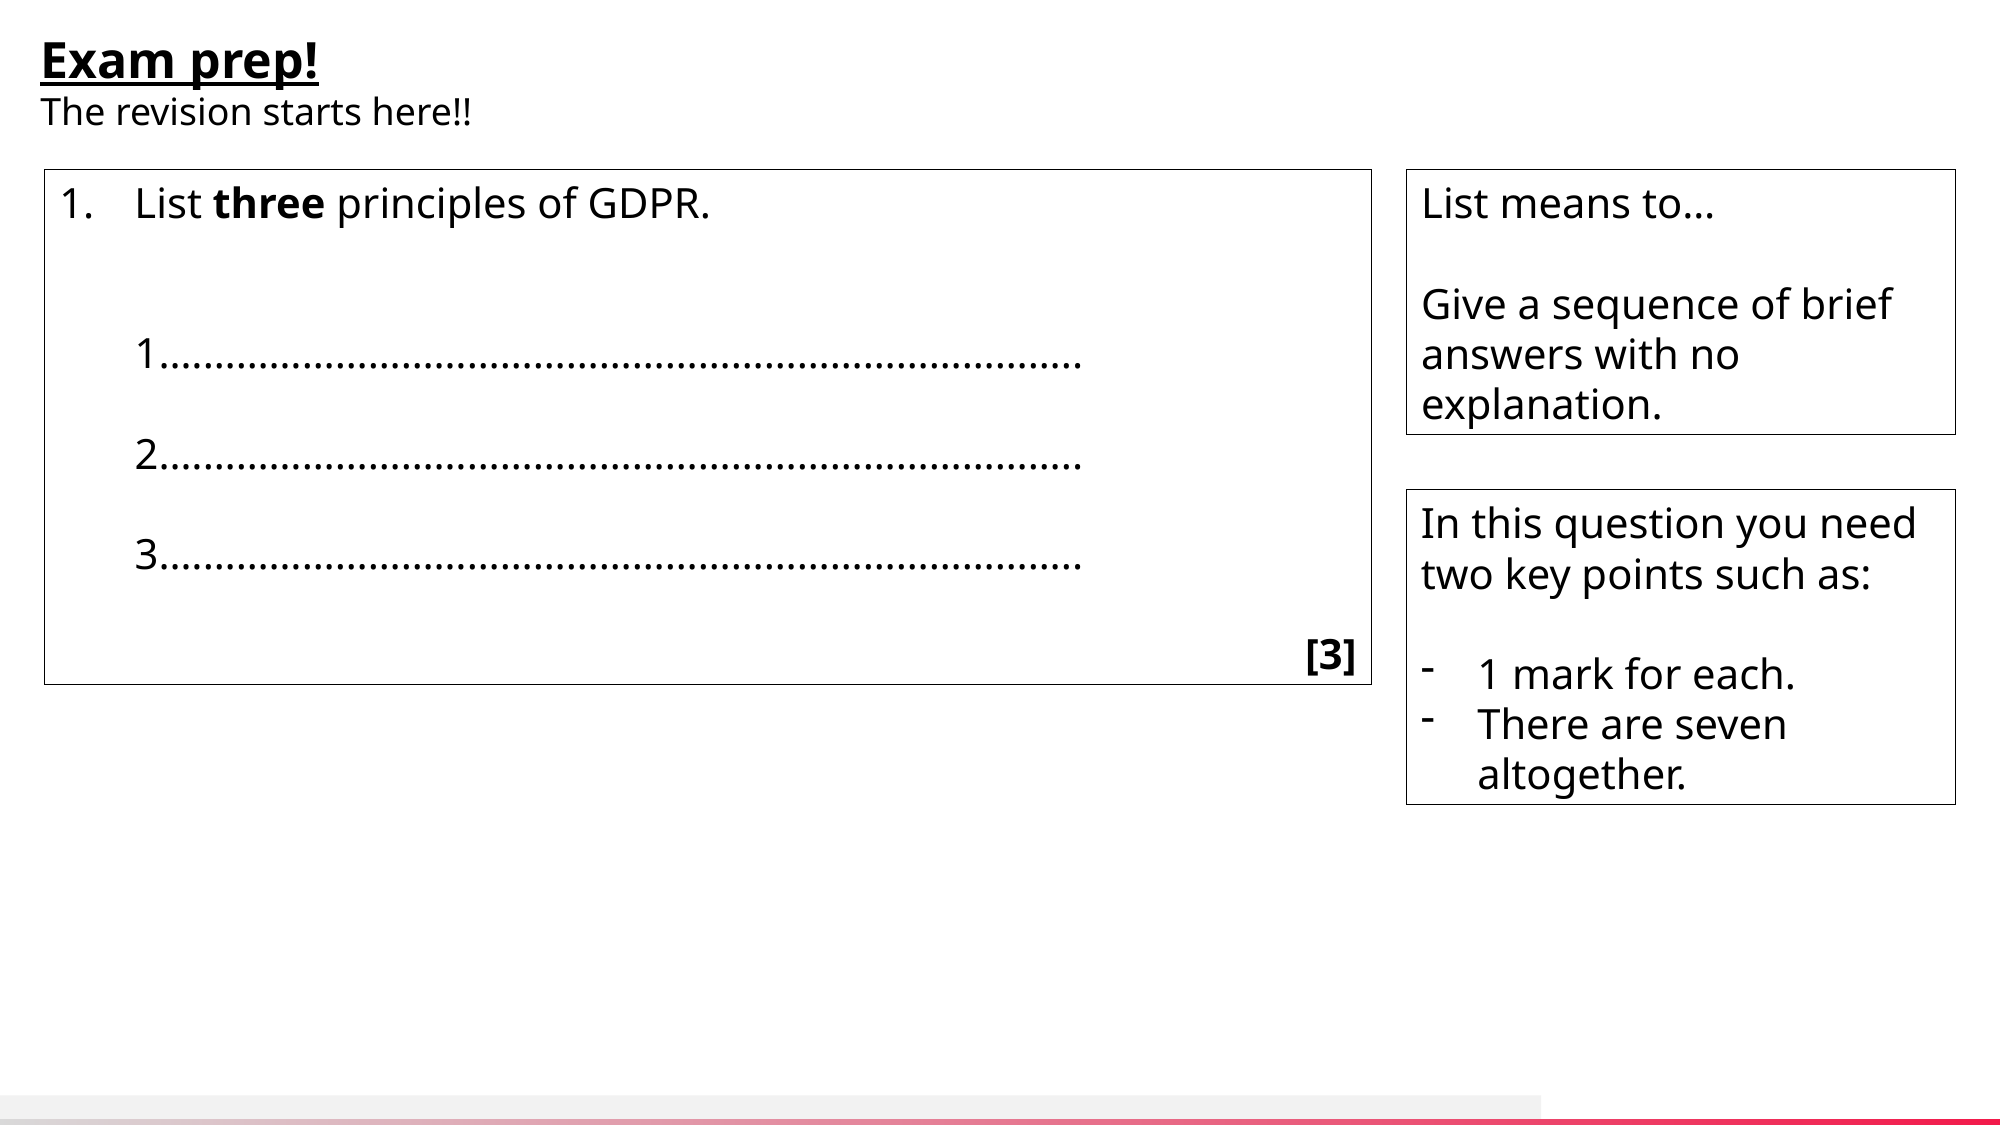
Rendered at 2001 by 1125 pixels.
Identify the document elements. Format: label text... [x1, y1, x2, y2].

text_box Exam prep! The revision starts here!! [25, 21, 1095, 141]
text_box List means to… Give a sequence of brief answers with no explanation. [1406, 169, 1956, 435]
text_box In this question you need two key points such as: 1 mark for each. There are seven altogether. [1406, 489, 1956, 805]
text_box List three principles of GDPR. 1.……………………………………………………………………….. 2.……………………………………………………………………….. 3.……………………………………………………………………….. [3] [44, 169, 1372, 685]
